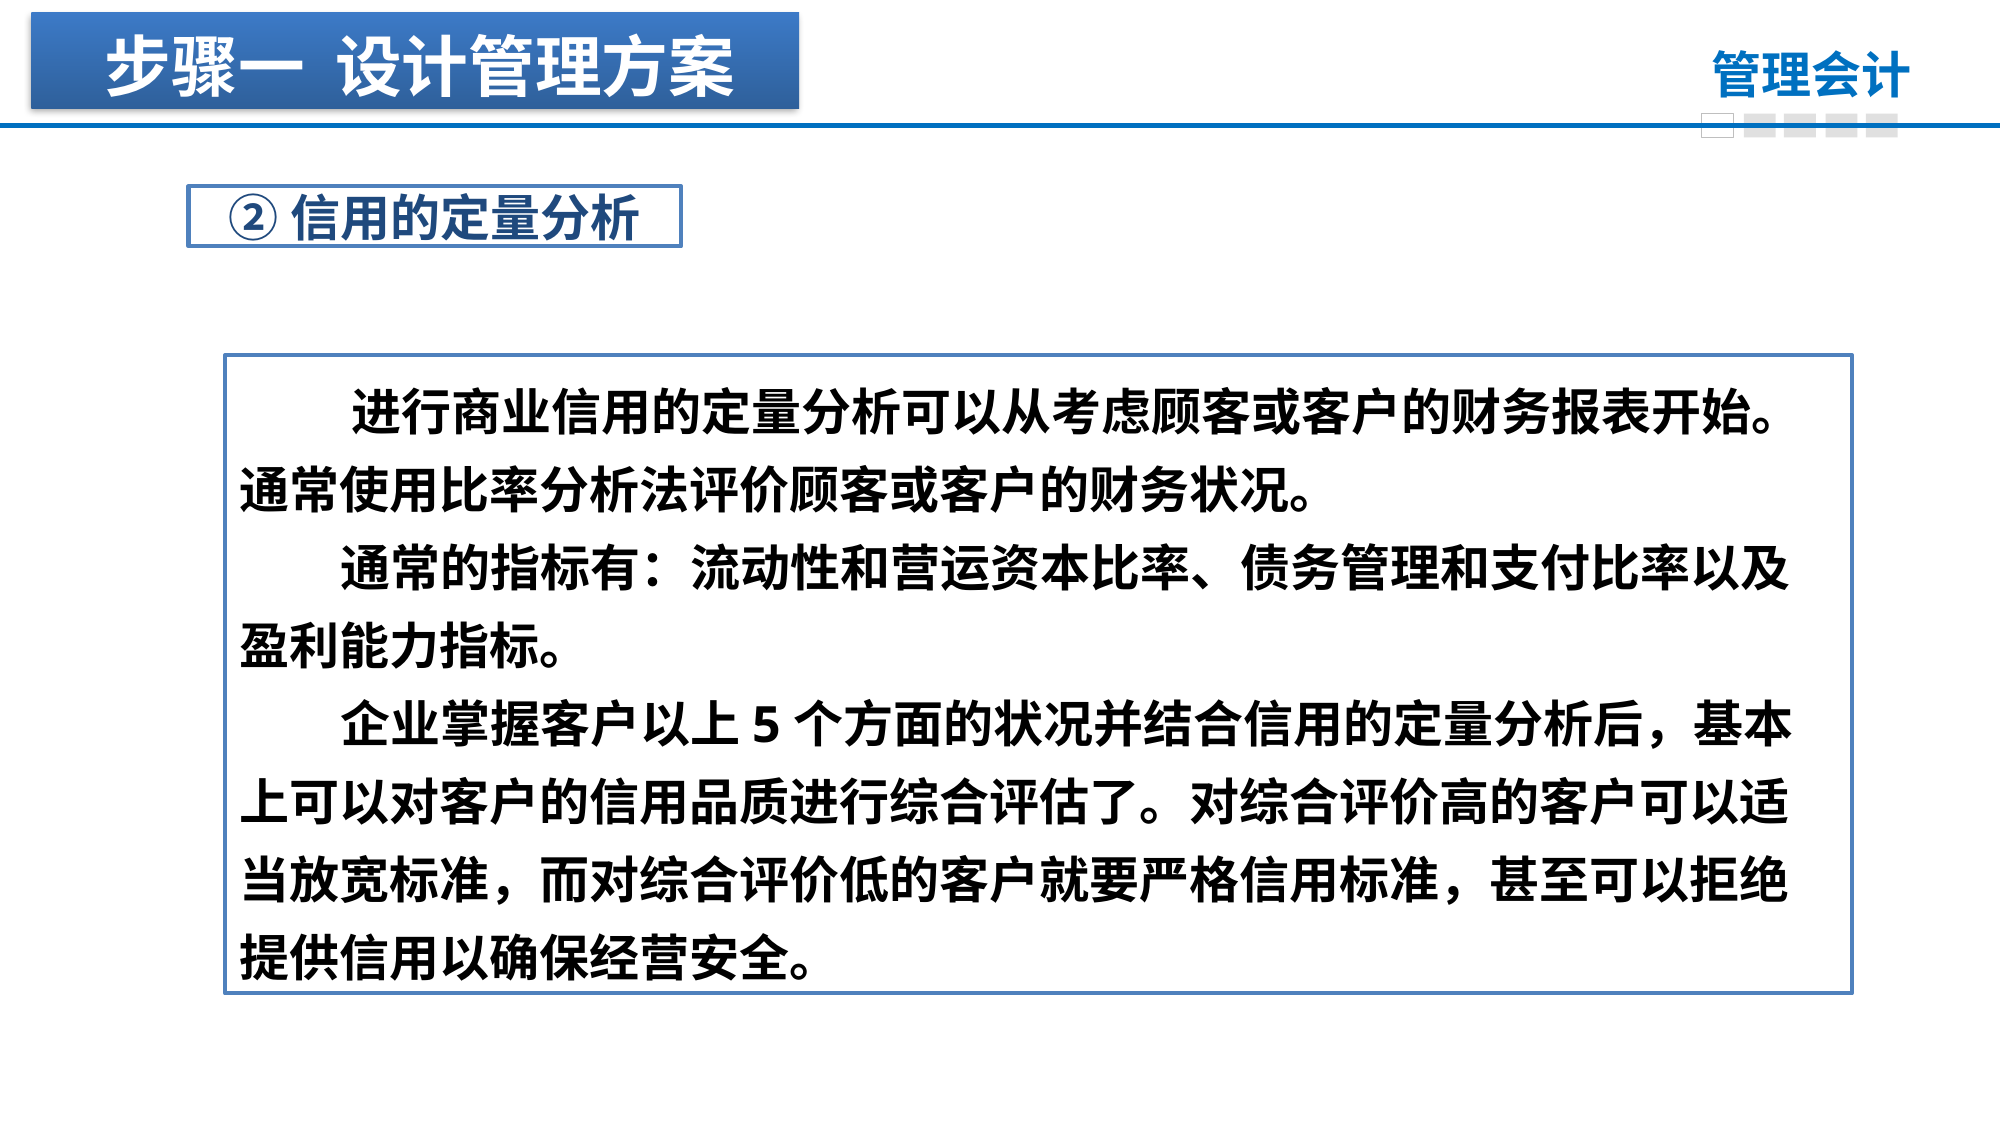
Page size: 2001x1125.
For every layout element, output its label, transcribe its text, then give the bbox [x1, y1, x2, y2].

text_box 进行商业信用的定量分析可以从考虑顾客或客户的财务报表开始。通常使用比率分析法评价顾客或客户的财务状况。 通常的指标有：流动性和营运资本比率、债务管理和支付比率以及盈利能力指标。 企业掌握客户以上5个方面的状况并结合信用的定量分析后，基本上可以对客户的信用品质进行综合评估了。对综合评价高的客户可以适当放宽标准，而对综合评价低的客户就要严格信用标准，甚至可以拒绝提供信用以确保经营安全。 [223, 353, 1854, 995]
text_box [31, 12, 800, 114]
text_box ②信用的定量分析 [186, 184, 683, 248]
